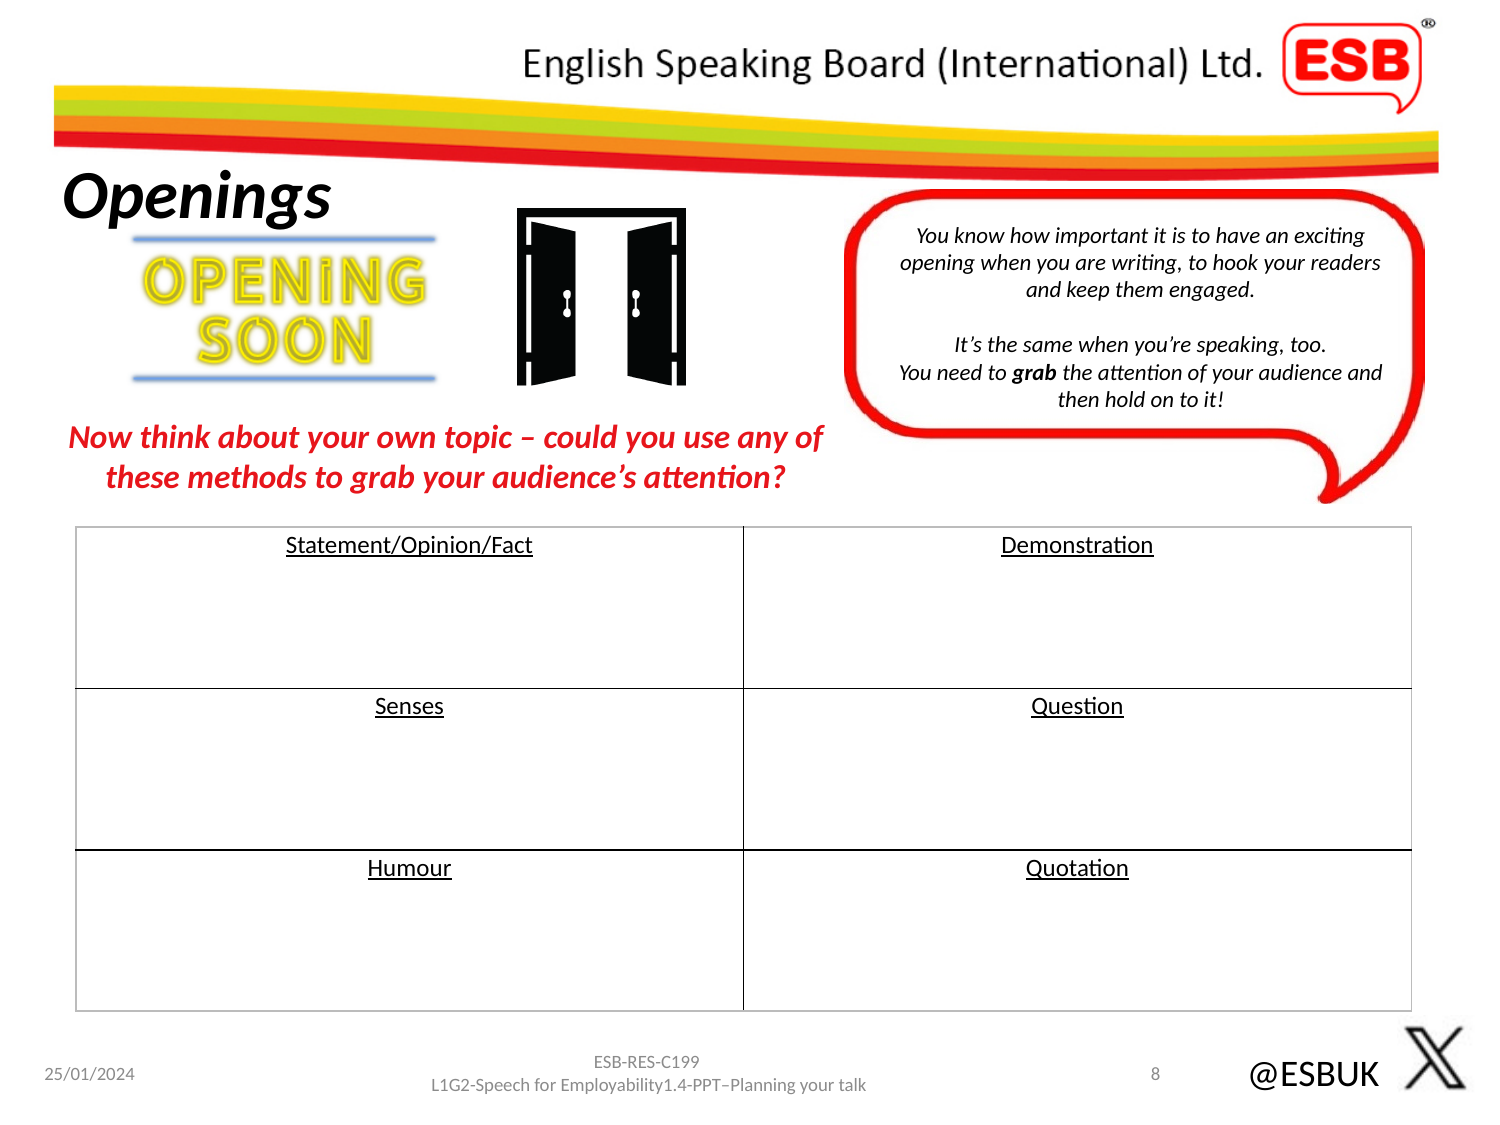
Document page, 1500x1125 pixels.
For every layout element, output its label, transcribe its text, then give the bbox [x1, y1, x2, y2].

table_header Statement/Opinion/Fact [77, 528, 743, 688]
table_header Demonstration [744, 528, 1411, 688]
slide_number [29, 1042, 367, 1103]
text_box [844, 189, 1425, 504]
footer ESB-RES-C199 L1G2-Speech for Employability1.4-PPT–Planning your talk [395, 1042, 902, 1103]
picture [0, 0, 1500, 189]
table_cell Humour [77, 851, 743, 1010]
table_cell Question [744, 689, 1411, 849]
table_cell Senses [77, 689, 743, 849]
title Openings [47, 151, 1342, 270]
slide_number 8 [930, 1042, 1176, 1103]
picture [508, 198, 695, 398]
text_box Now think about your own topic – could you use any of these methods to grab your audience’s attention? [47, 407, 844, 503]
picture [1397, 1015, 1478, 1102]
table_cell Quotation [744, 851, 1411, 1010]
picture [93, 208, 481, 418]
